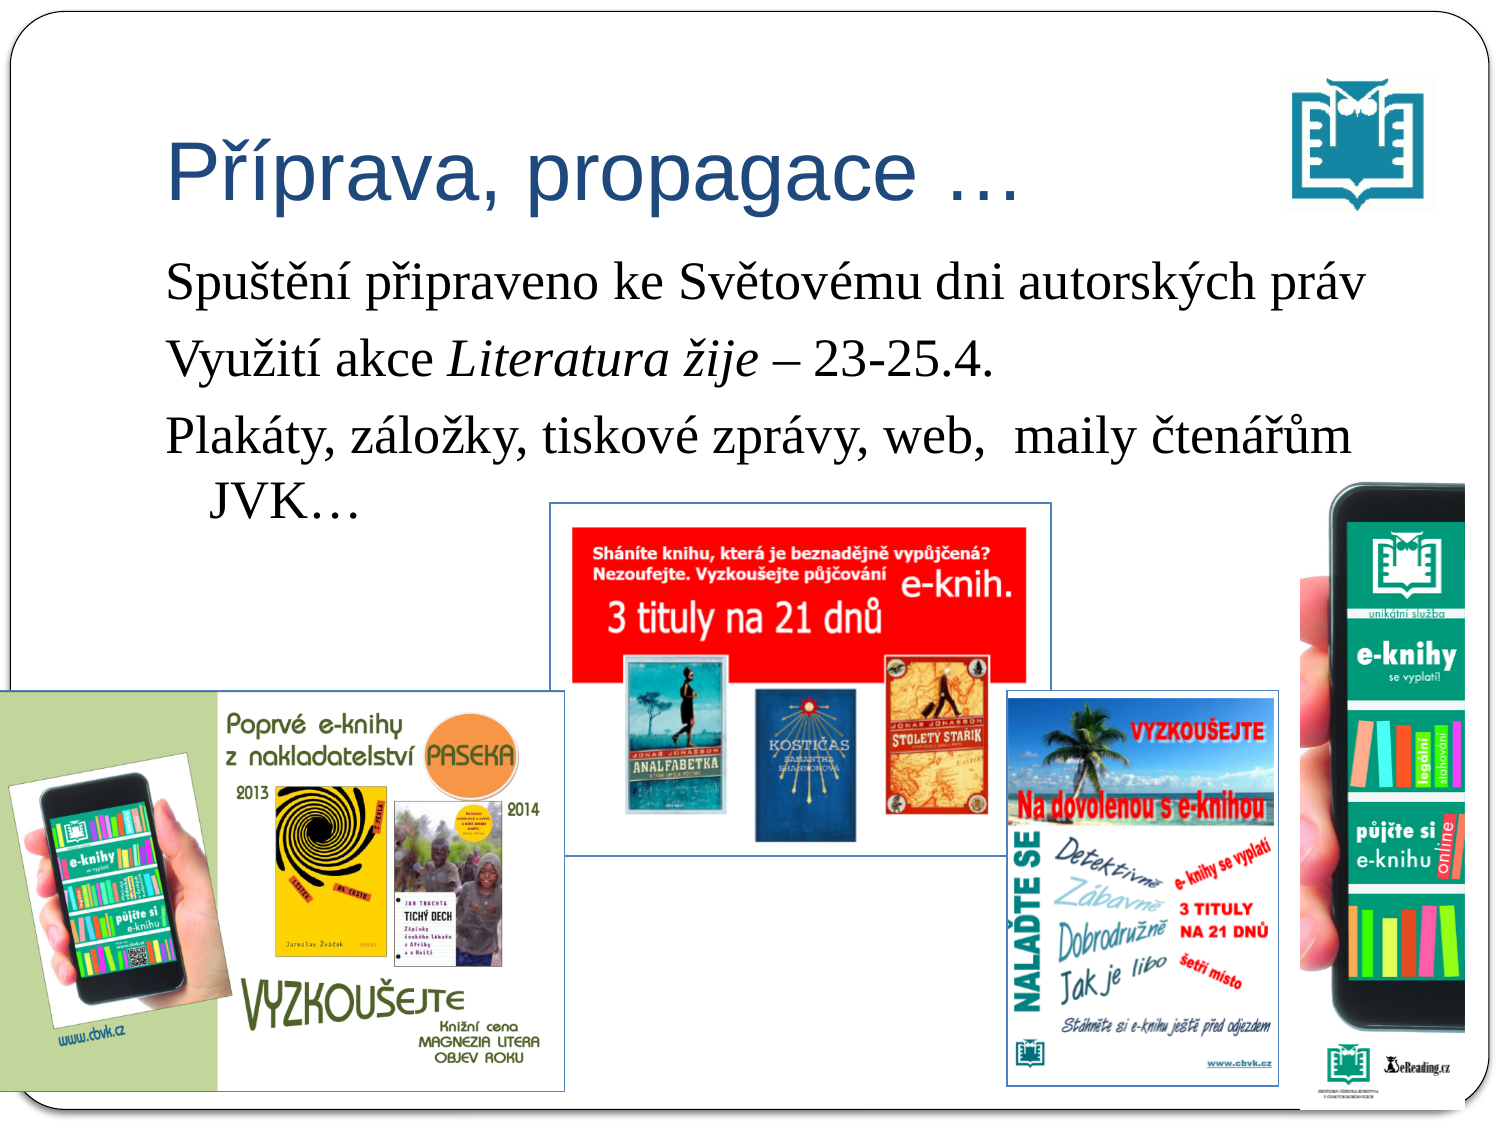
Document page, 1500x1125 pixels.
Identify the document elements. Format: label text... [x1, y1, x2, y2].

picture [1300, 456, 1465, 1110]
picture [1281, 77, 1436, 212]
picture [0, 503, 1278, 1092]
title Příprava, propagace … [149, 44, 1426, 233]
list Spuštění připraveno ke Světovému dni autorských práv Využití akce Literatura žije – 23-25.4. Plakáty, záložky, tiskové zprávy, web, maily čtenářům JVK… [149, 237, 1426, 540]
